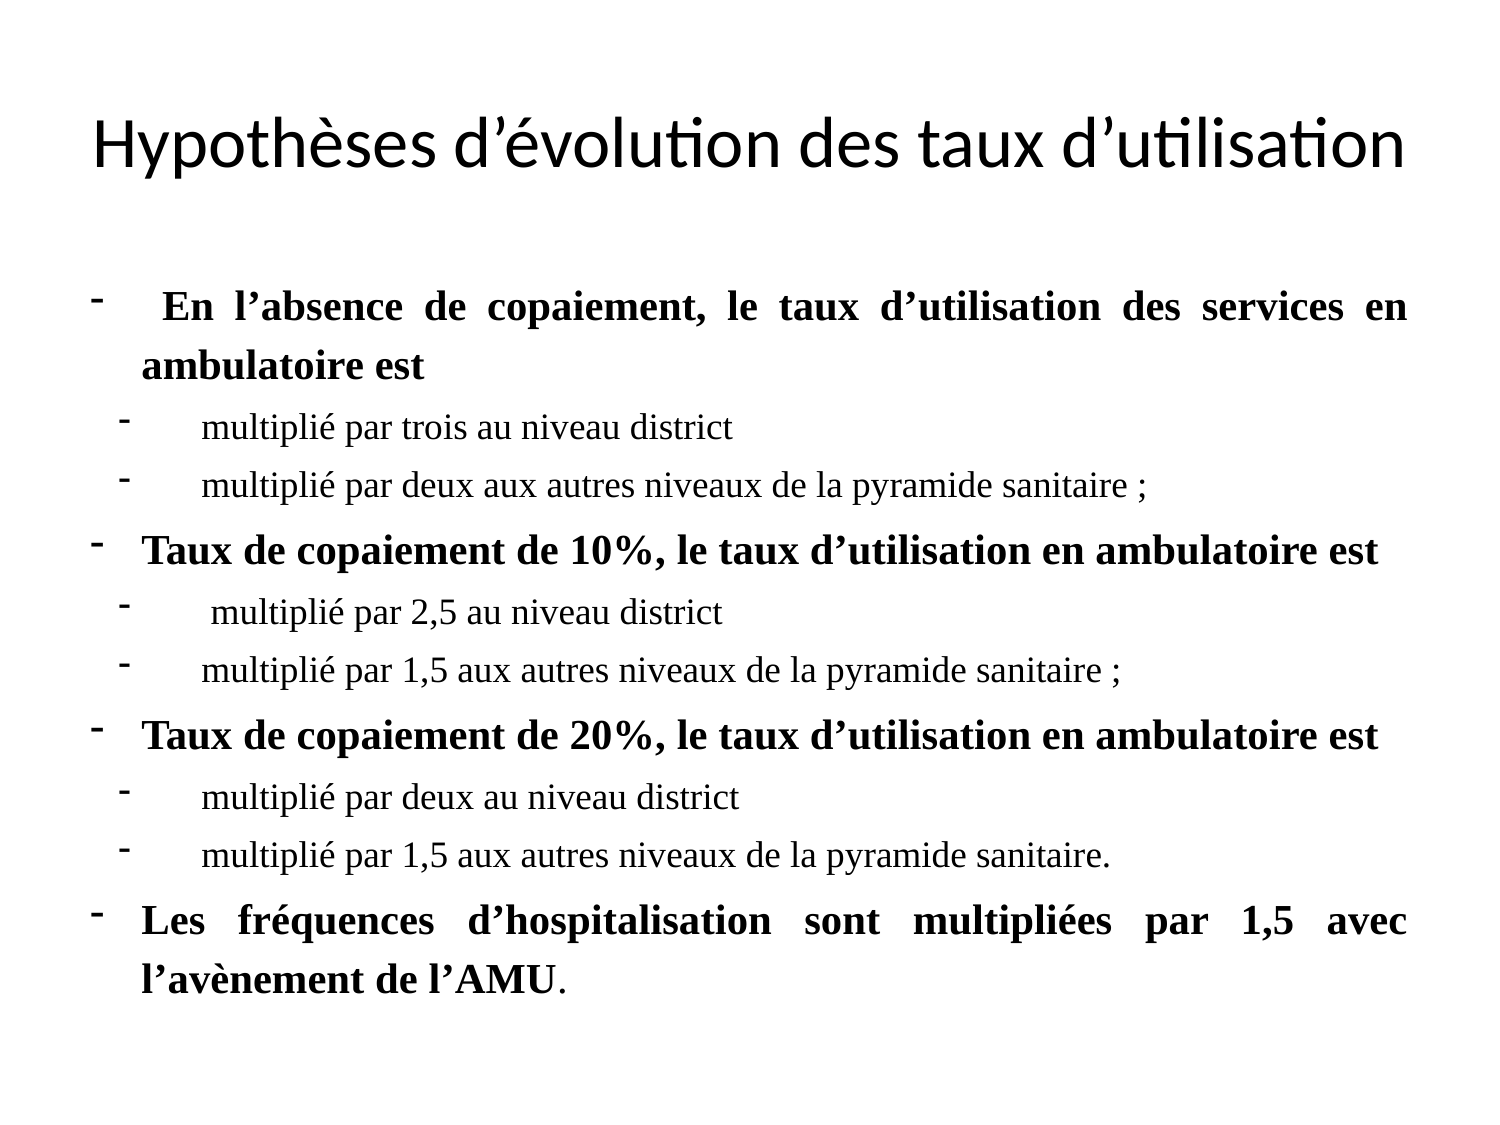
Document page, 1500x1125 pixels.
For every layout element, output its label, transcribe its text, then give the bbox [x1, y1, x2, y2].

list En l’absence de copaiement, le taux d’utilisation des services en ambulatoire est multiplié par trois au niveau district multiplié par deux aux autres niveaux de la pyramide sanitaire ; Taux de copaiement de 10%, le taux d’utilisation en ambulatoire est multiplié par 2,5 au niveau district multiplié par 1,5 aux autres niveaux de la pyramide sanitaire ; Taux de copaiement de 20%, le taux d’utilisation en ambulatoire est multiplié par deux au niveau district multiplié par 1,5 aux autres niveaux de la pyramide sanitaire. Les fréquences d’hospitalisation sont multipliées par 1,5 avec l’avènement de l’AMU. [75, 262, 1425, 1083]
title Hypothèses d’évolution des taux d’utilisation [75, 45, 1425, 233]
